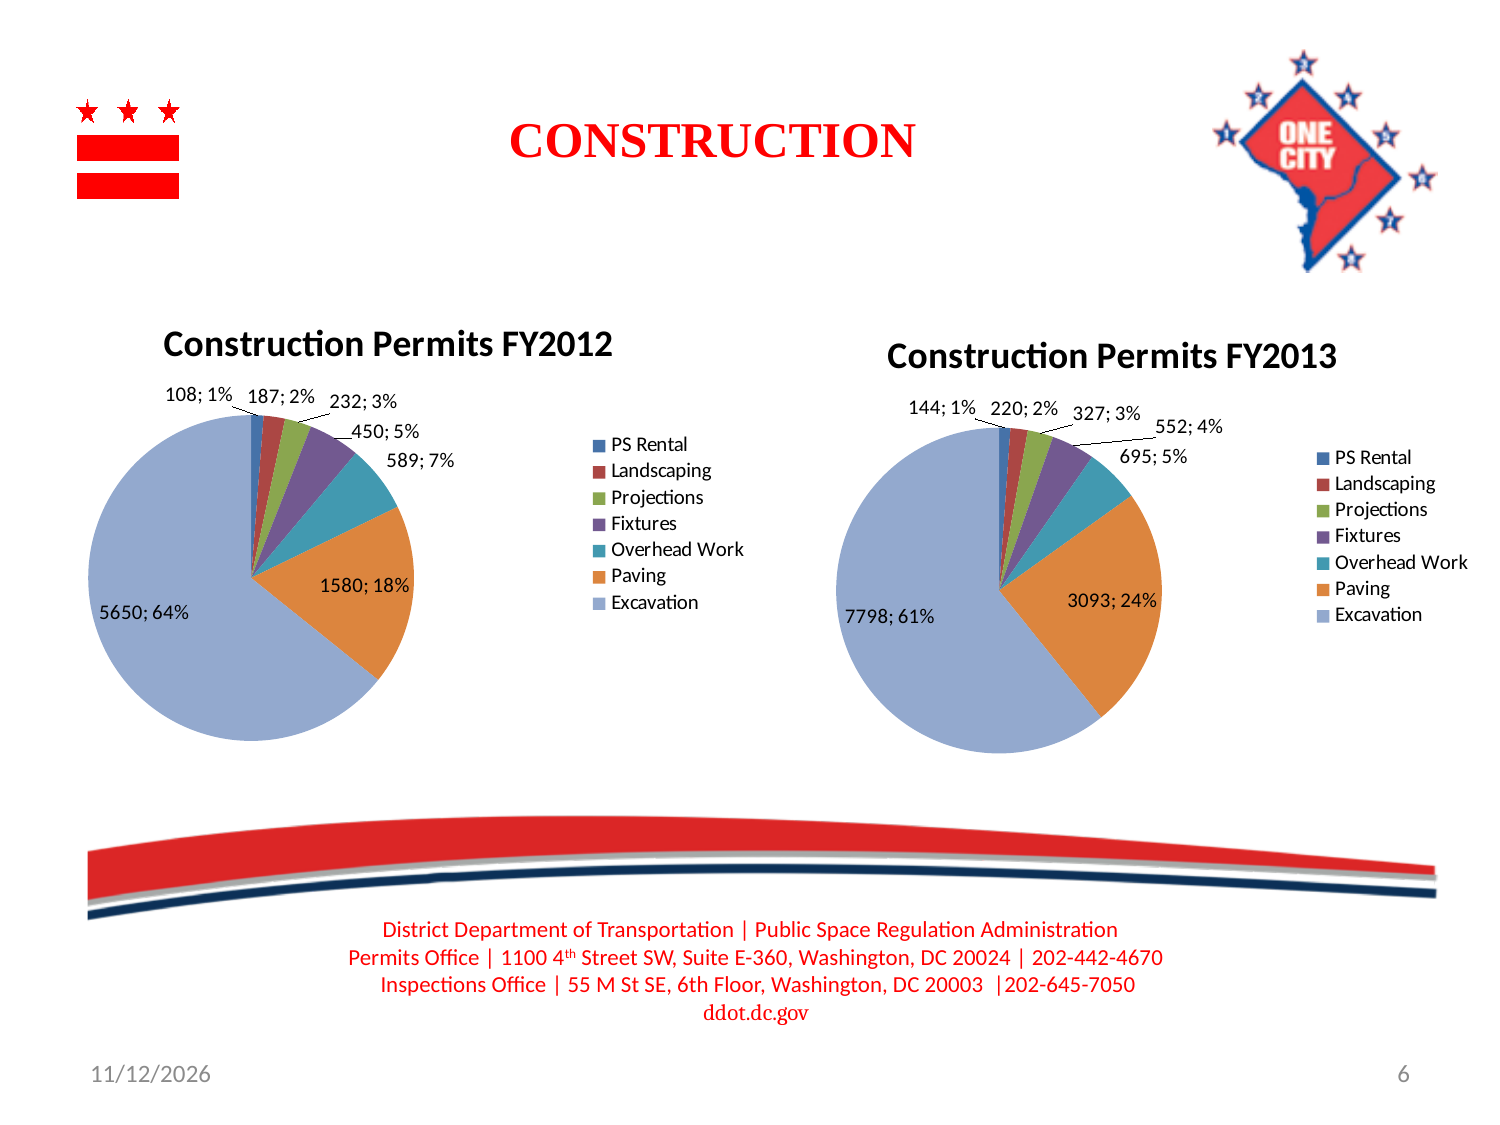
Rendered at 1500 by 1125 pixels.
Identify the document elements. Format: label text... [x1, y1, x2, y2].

picture [1212, 49, 1438, 274]
picture [87, 812, 1440, 951]
picture [74, 99, 180, 202]
slide_number 6 [1074, 1042, 1425, 1103]
text_box District Department of Transportation | Public Space Regulation Administration Permits Office | 1100 4th Street SW, Suite E-360, Washington, DC 20024 | 202-442-4670 Inspections Office | 55 M St SE, 6th Floor, Washington, DC 20003 |202-645-7050 ddot.dc.gov [62, 899, 1450, 1050]
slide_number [75, 1042, 425, 1103]
text_box CONSTRUCTION [362, 99, 1063, 175]
chart [13, 299, 1488, 763]
